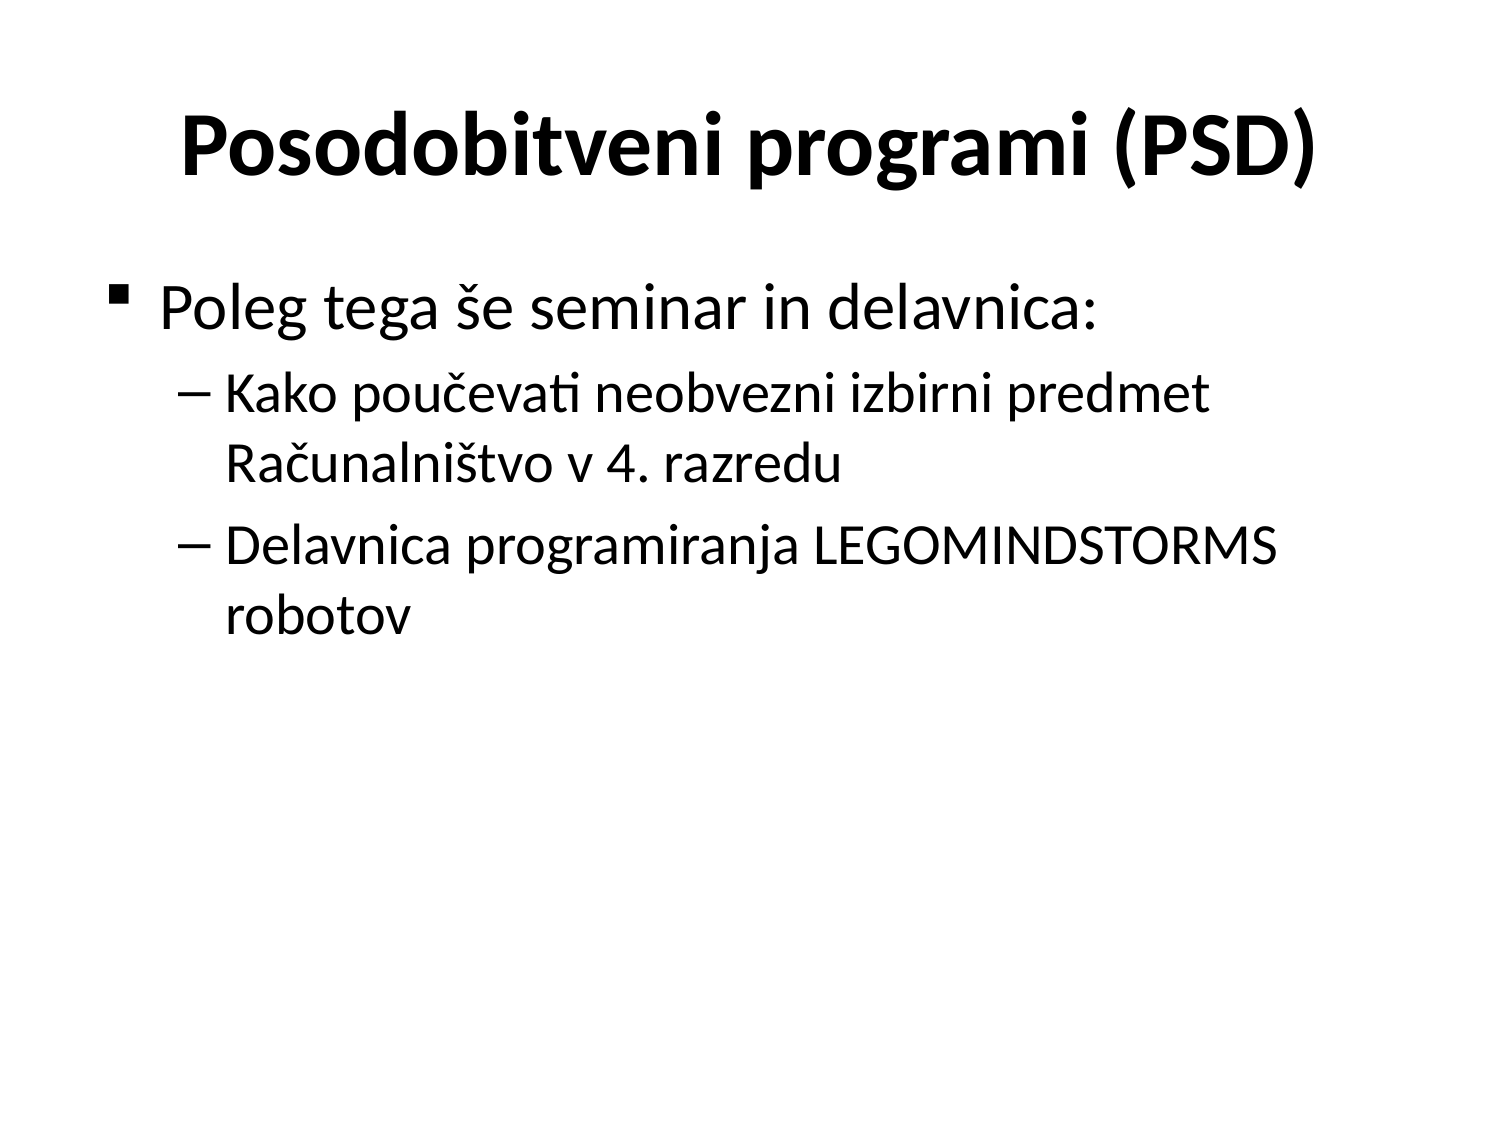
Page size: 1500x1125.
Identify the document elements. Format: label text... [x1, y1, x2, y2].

title Posodobitveni programi (PSD) [75, 45, 1425, 233]
list Poleg tega še seminar in delavnica: Kako poučevati neobvezni izbirni predmet Računalništvo v 4. razredu Delavnica programiranja LEGOMINDSTORMS robotov [88, 255, 1439, 998]
